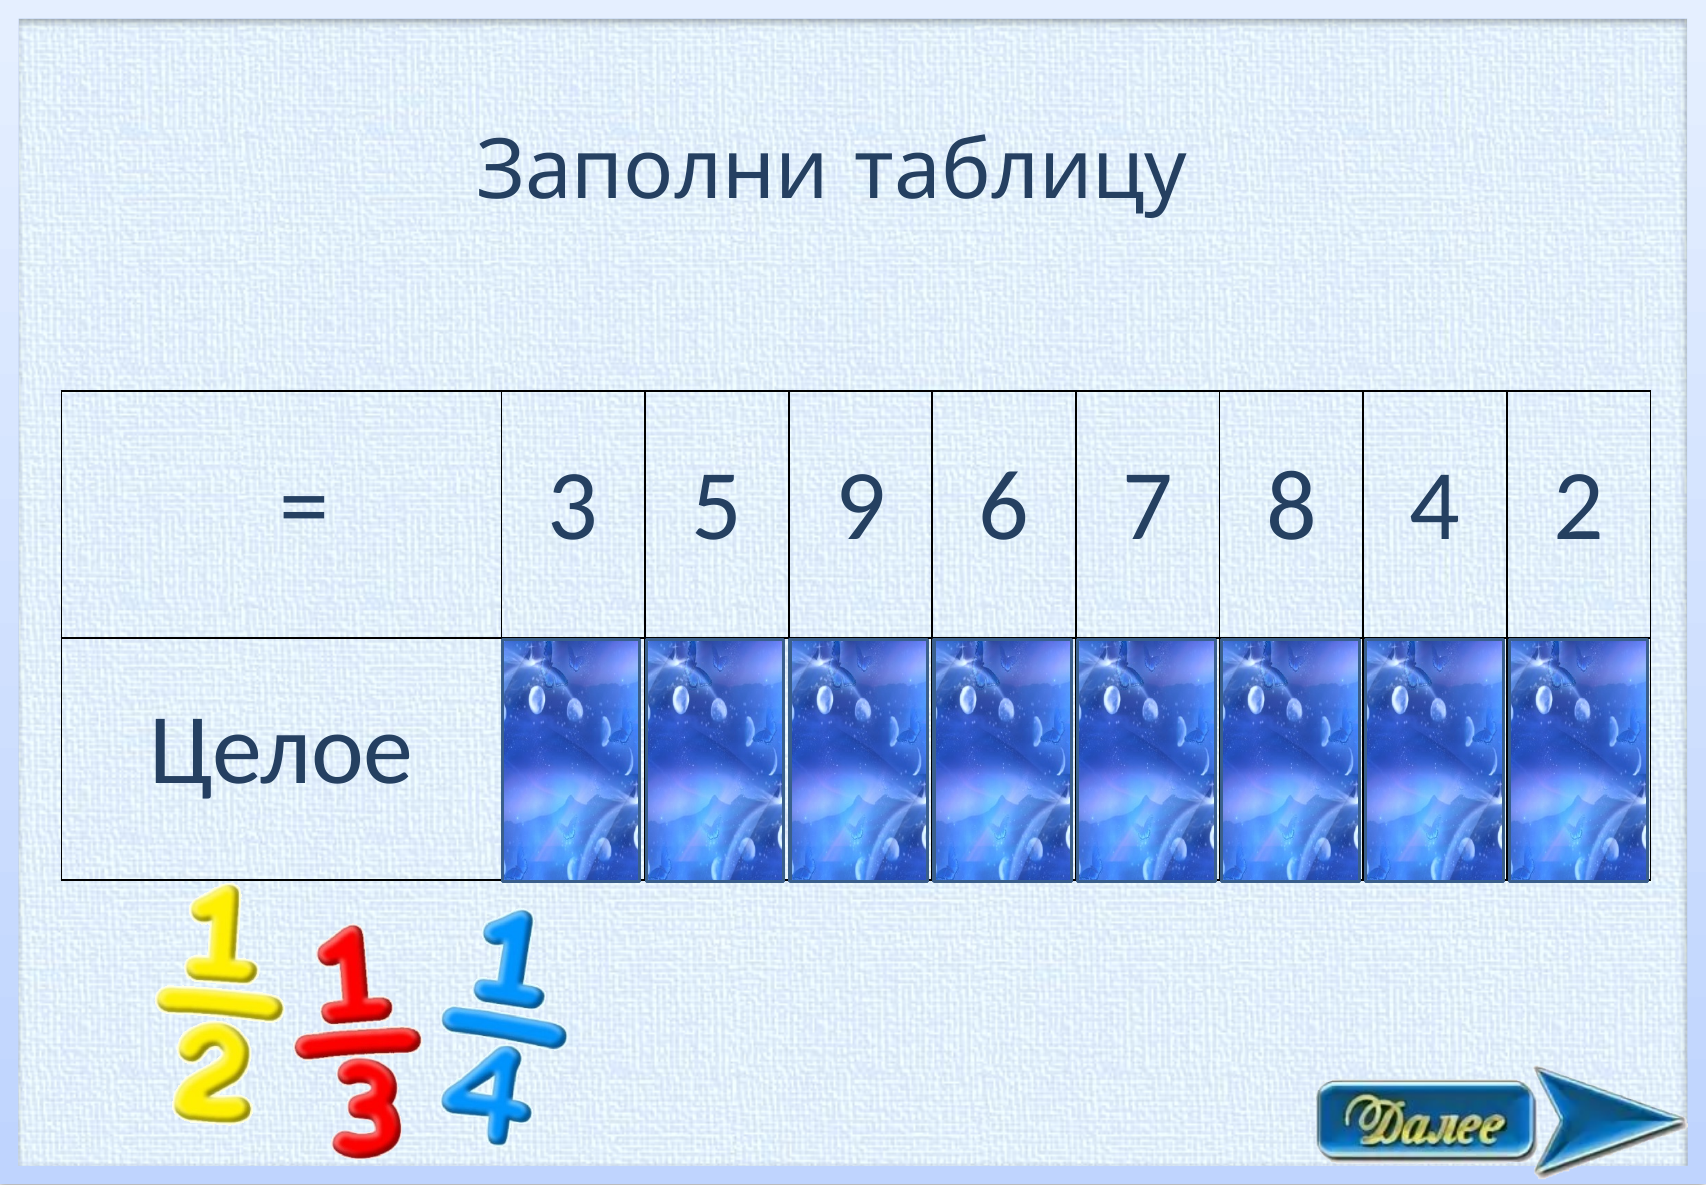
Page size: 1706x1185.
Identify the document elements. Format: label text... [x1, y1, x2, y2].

text_box [788, 637, 930, 883]
text_box [1508, 637, 1649, 883]
picture [19, 19, 1689, 1183]
text_box [1220, 637, 1361, 883]
text_box [1076, 637, 1218, 883]
text_box [500, 637, 642, 883]
text_box Заполни таблицу [461, 107, 1203, 223]
text_box [932, 637, 1074, 883]
text_box [644, 637, 786, 883]
text_box [1364, 637, 1505, 883]
